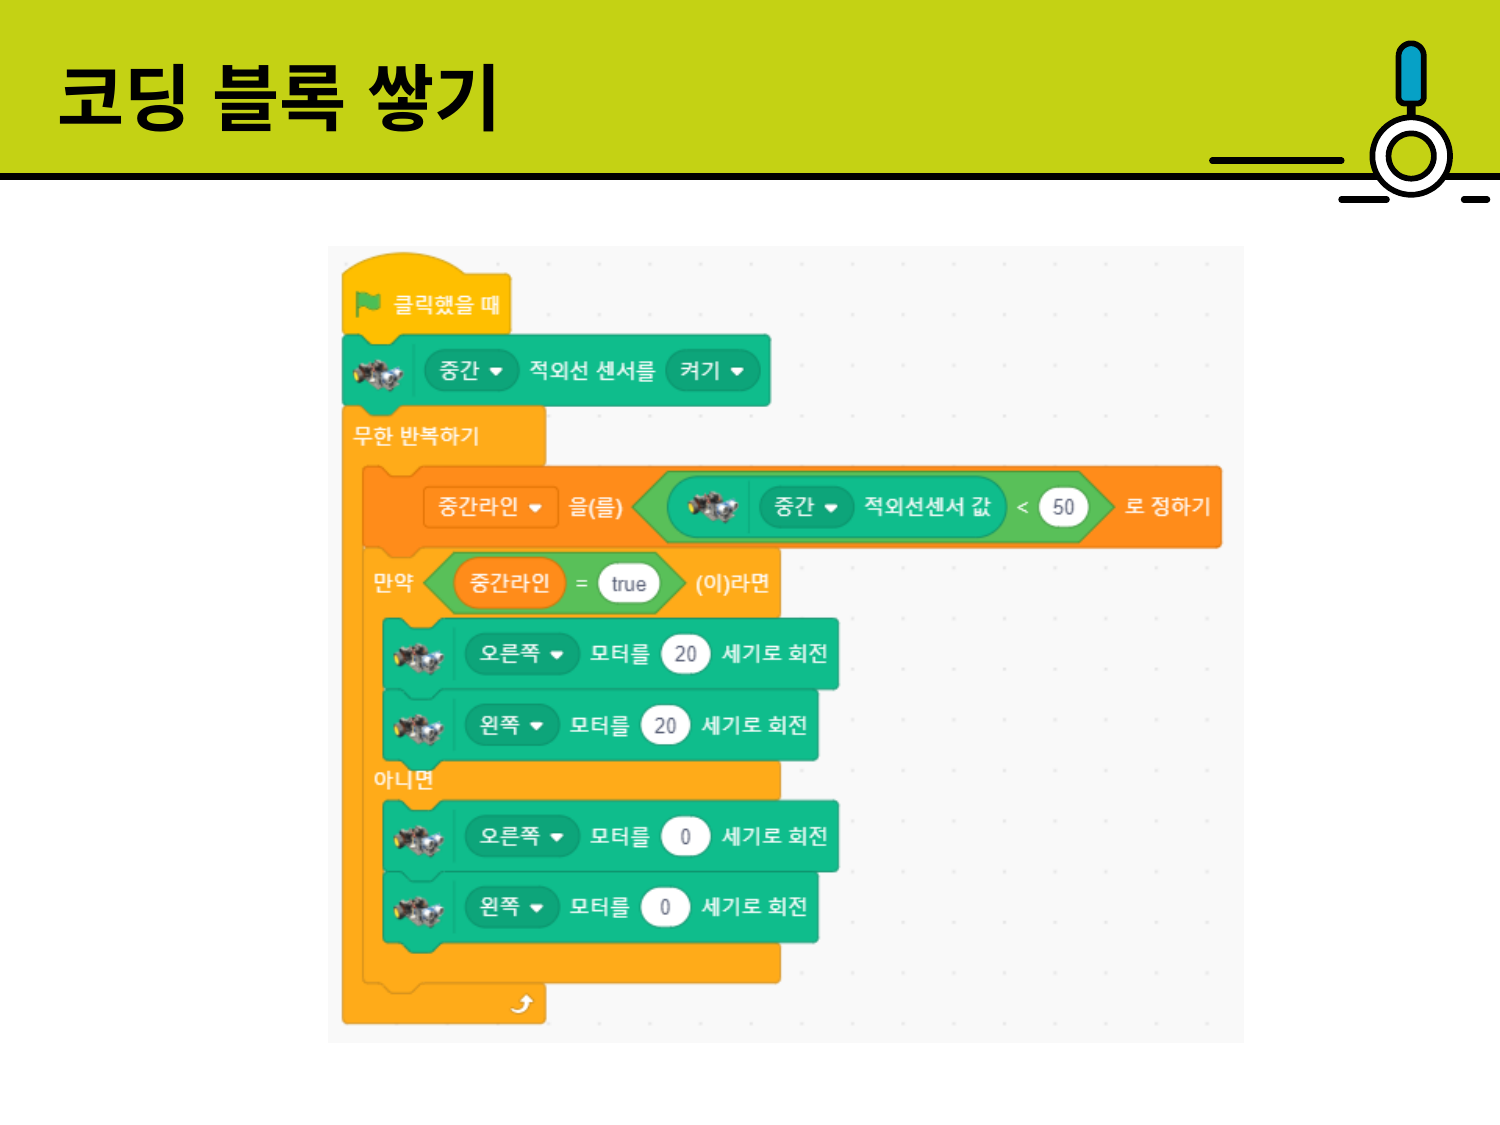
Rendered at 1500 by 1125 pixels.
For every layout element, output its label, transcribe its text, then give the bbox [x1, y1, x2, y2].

list 코딩 블록 쌓기 [57, 52, 1289, 690]
picture [327, 245, 1244, 1044]
